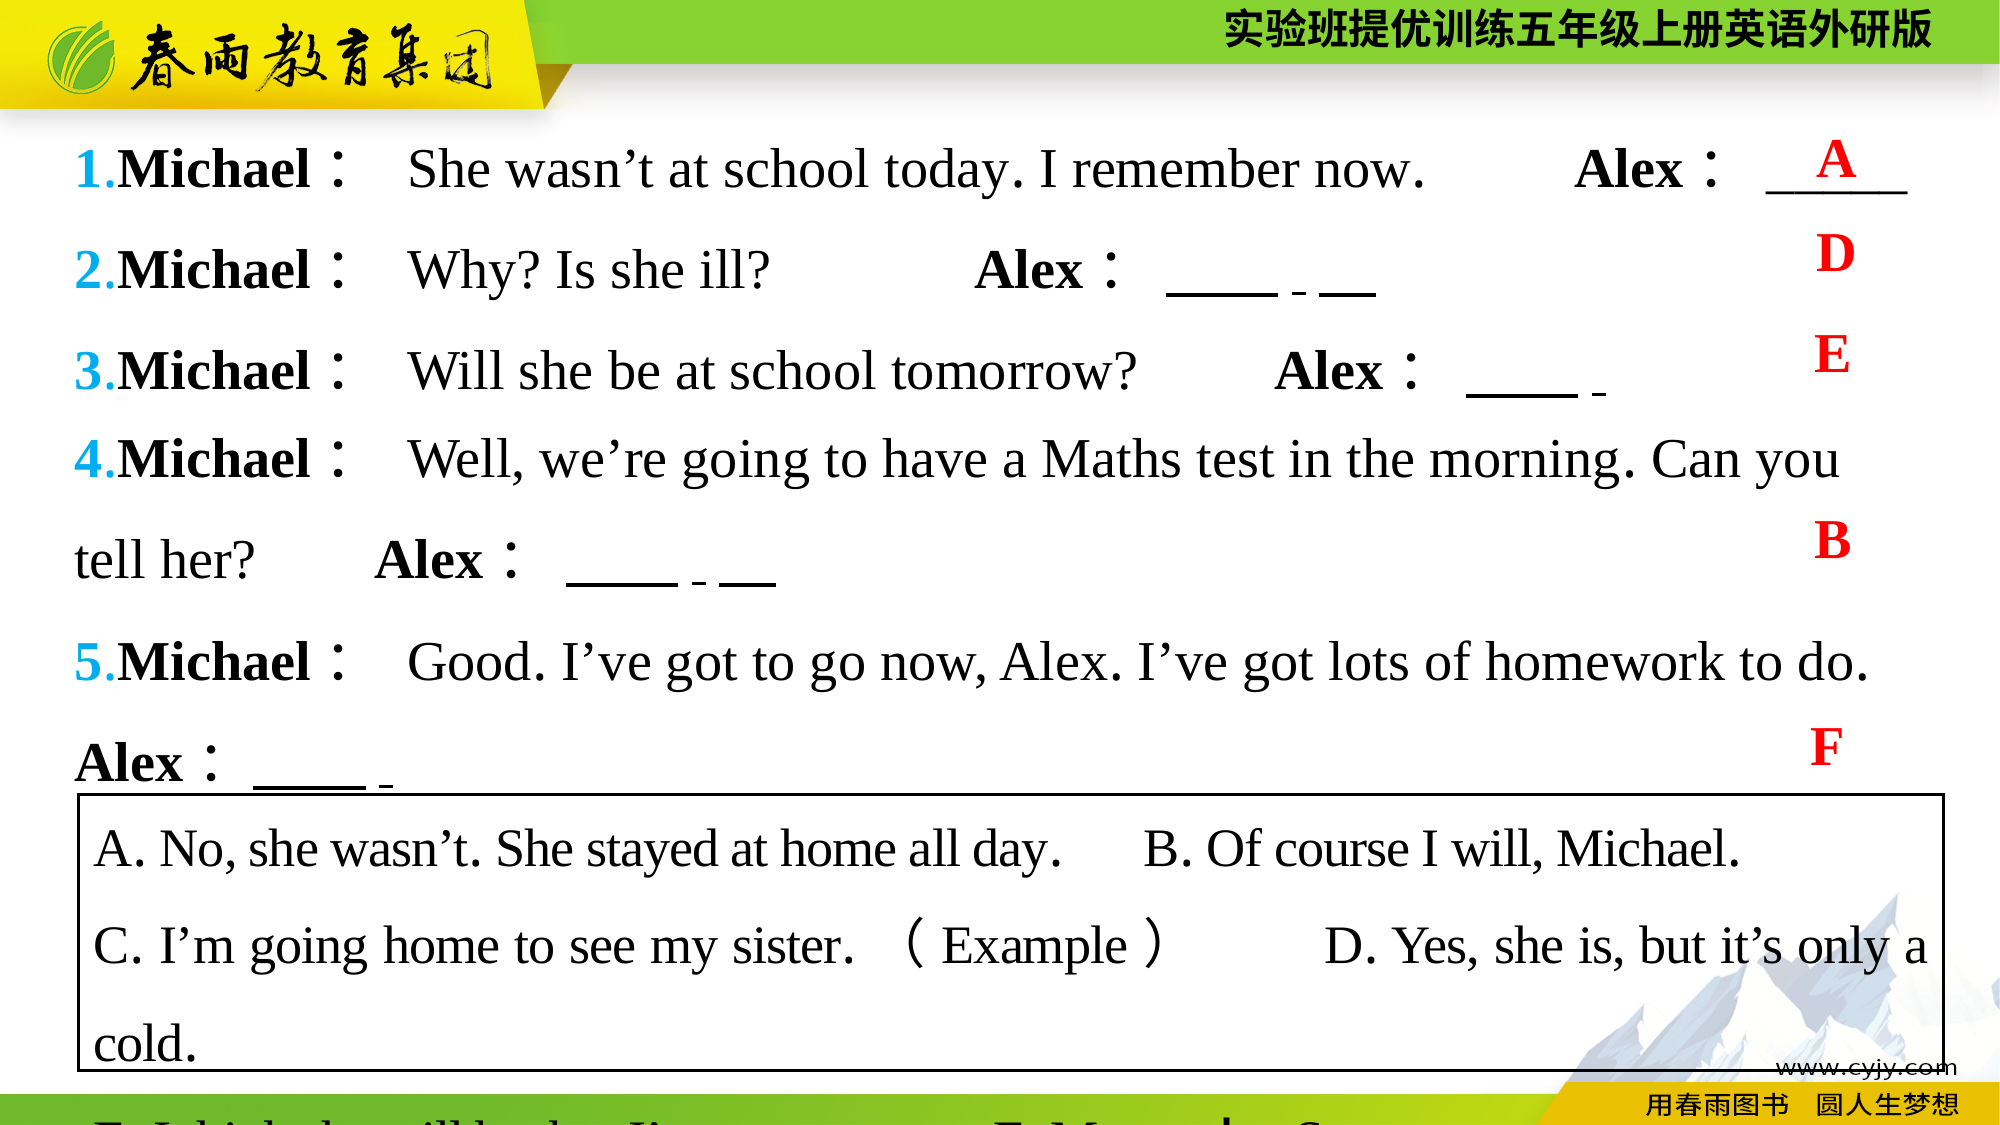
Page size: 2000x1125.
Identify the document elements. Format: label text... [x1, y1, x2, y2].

text_box F [1795, 702, 1860, 785]
text_box A. No, she wasn’t. She stayed at home all day. B. Of course I will, Michael. C. I’m going home to see my sister.（Example） D. Yes, she is, but it’s only a cold. E. I think she will be, but I’m not sure. F. Me too！ See you tomorrow. [78, 1071, 1944, 1125]
text_box D [1801, 208, 1872, 291]
text_box [78, 794, 1944, 1071]
text_box 4.Michael： Well, we’re going to have a Maths test in the morning. Can you tell her? Alex： . 5.Michael： Good. I’ve got to go now, Alex. I’ve got lots of homework to do. Alex： . [59, 380, 1944, 801]
text_box E [1800, 309, 1868, 380]
picture [0, 0, 2000, 1125]
text_box B [1800, 495, 1868, 578]
list 1.Michael： She wasn’t at school today. I remember now. Alex：_____ 2.Michael： Why? Is she ill? Alex： . 3.Michael： Will she be at school tomorrow? Alex： . [59, 90, 1944, 380]
text_box A [1801, 113, 1872, 196]
